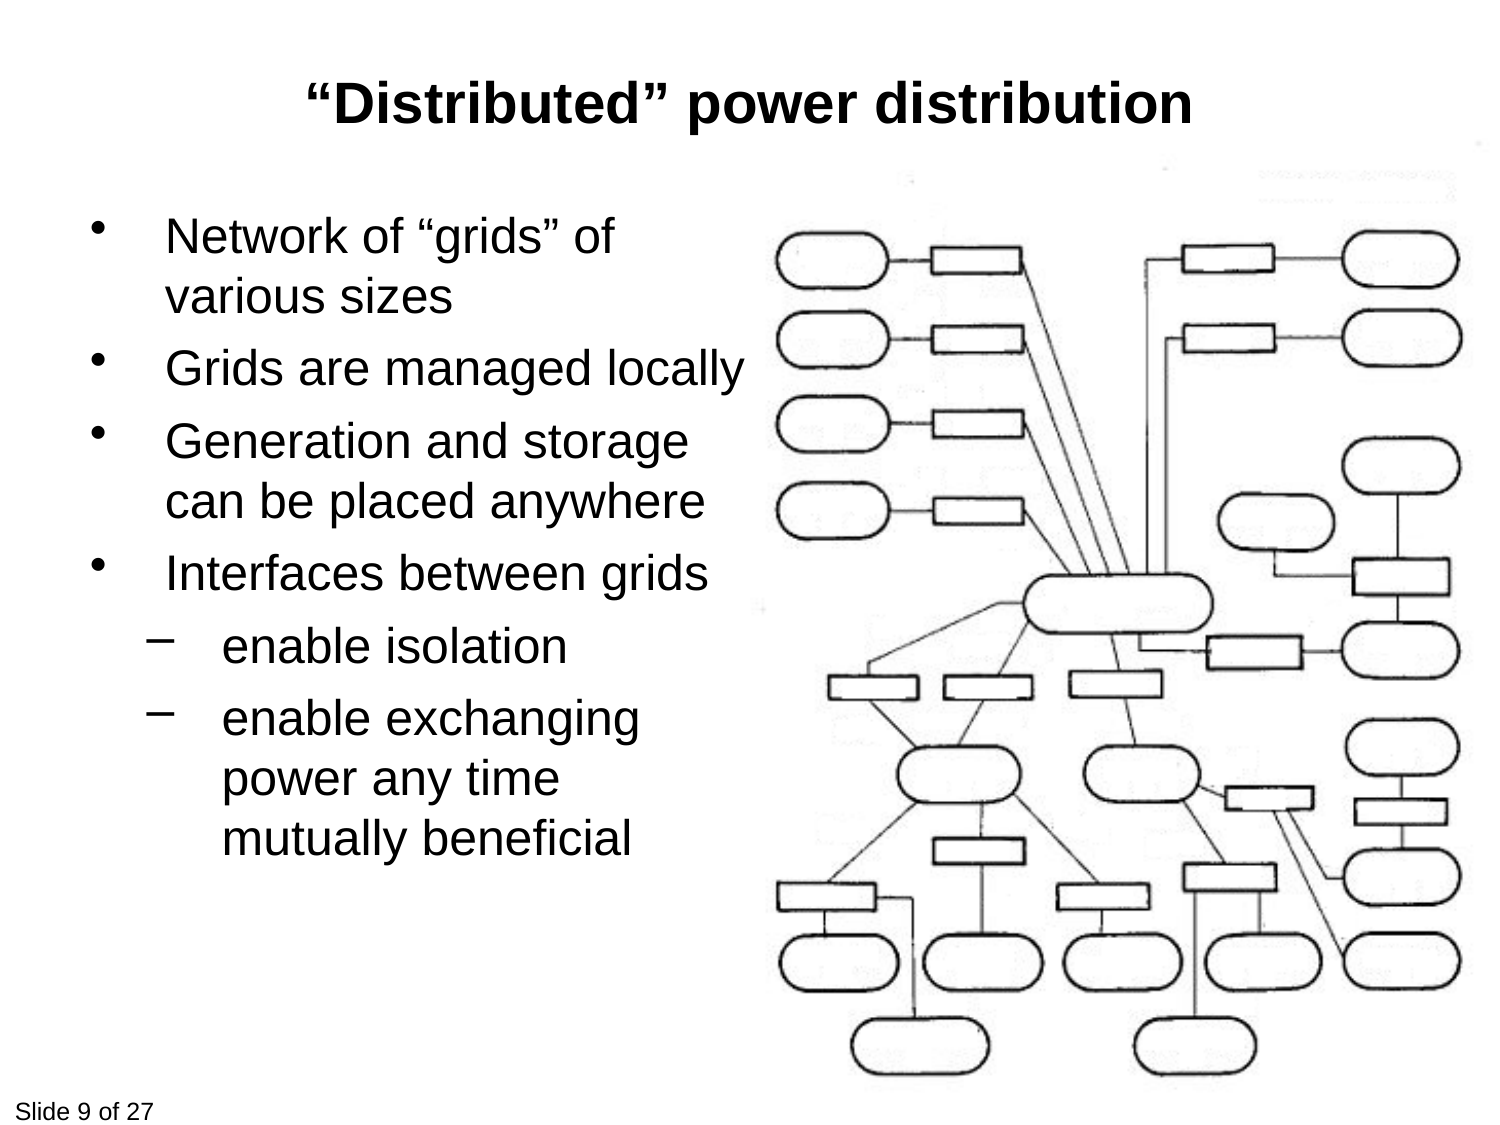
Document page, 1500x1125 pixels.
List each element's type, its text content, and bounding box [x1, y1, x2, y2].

title “Distributed” power distribution [0, 37, 1500, 175]
picture [749, 138, 1500, 1125]
list Network of “grids” of various sizes Grids are managed locally Generation and storage can be placed anywhere Interfaces between grids enable isolation enable exchanging power any time mutually beneficial [75, 195, 744, 1125]
